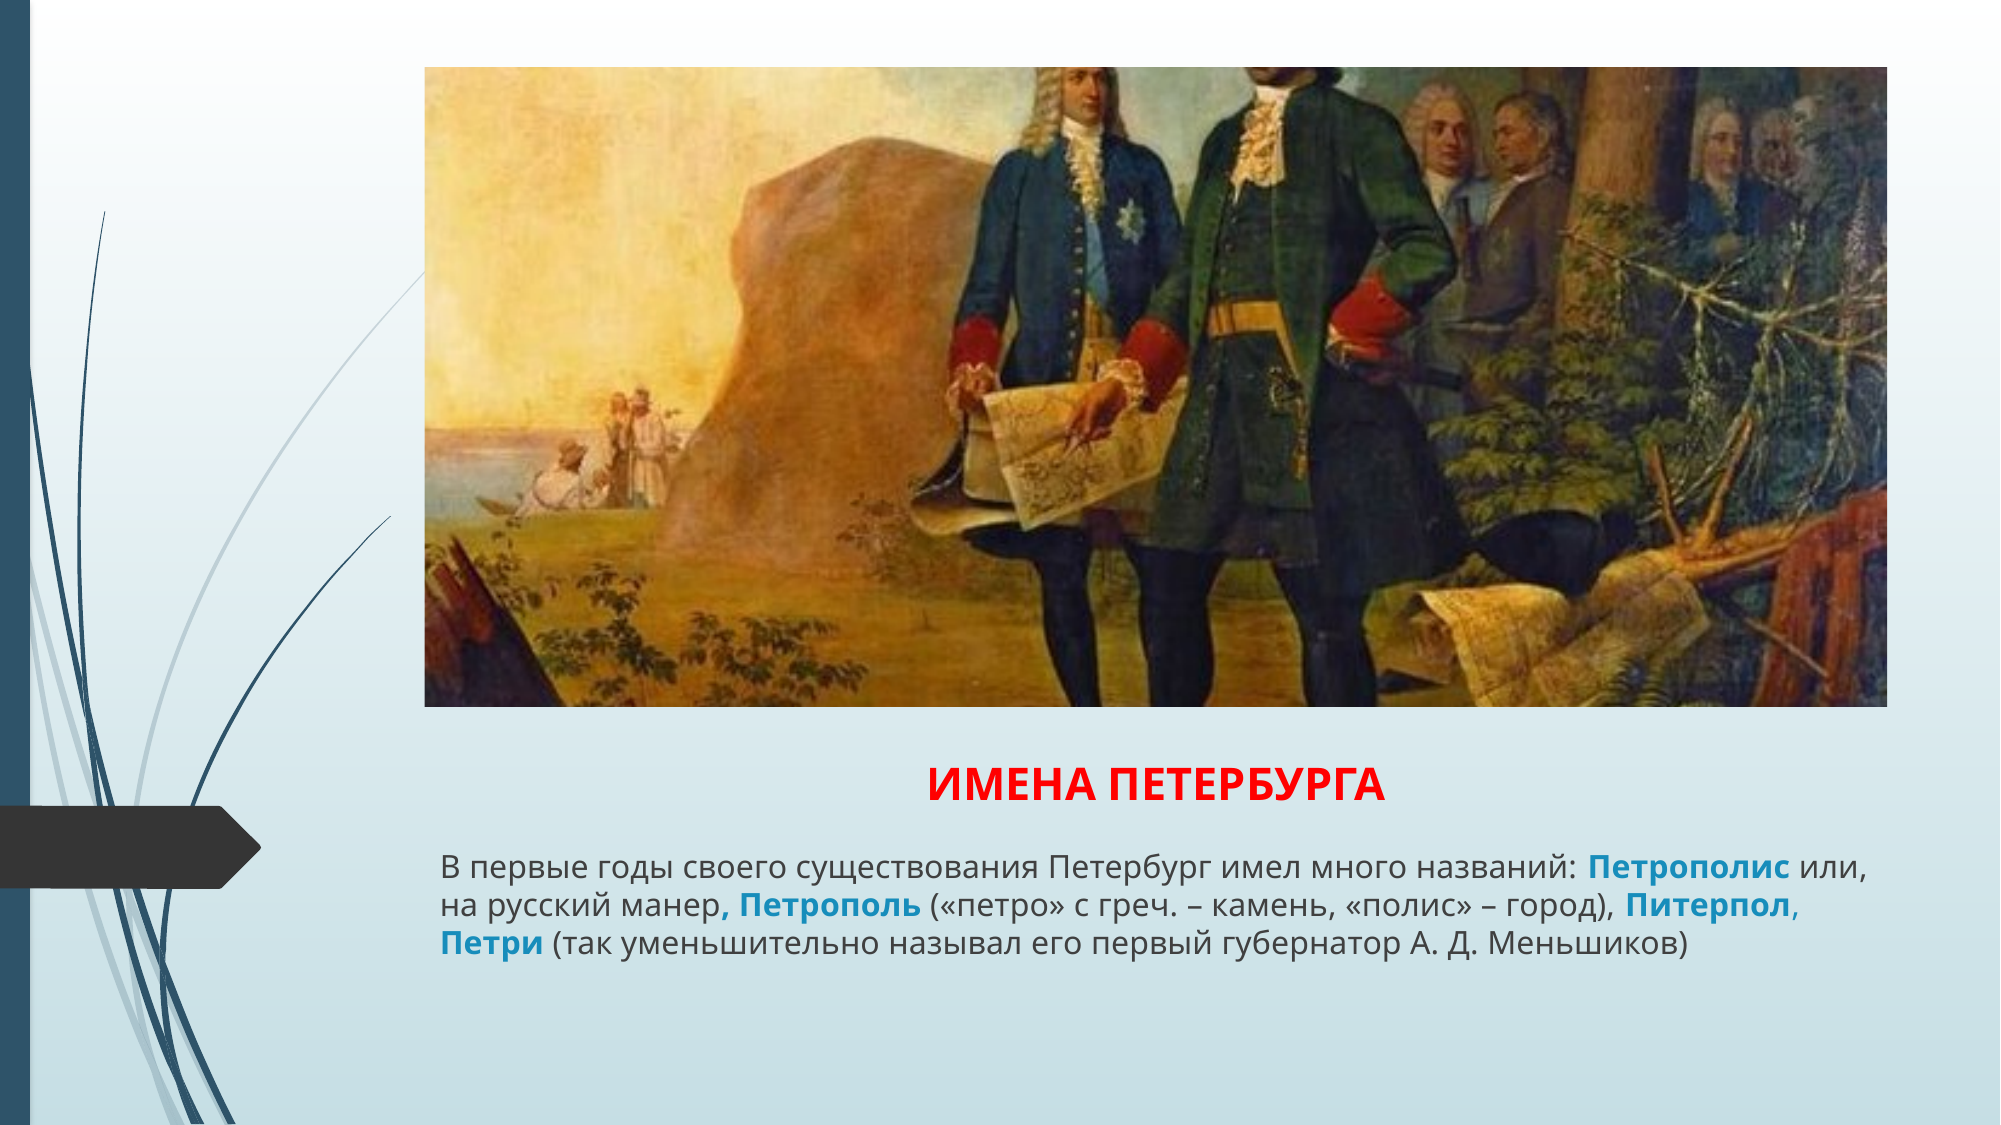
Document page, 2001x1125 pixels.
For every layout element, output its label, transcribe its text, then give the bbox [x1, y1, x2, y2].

picture [424, 66, 1888, 707]
title ИМЕНА ПЕТЕРБУРГА [424, 748, 1888, 818]
list В первые годы своего существования Петербург имел много названий: Петрополис или, на русский манер, Петрополь («петро» с греч. – камень, «полис» – город), Питерпол, Петри (так уменьшительно называл его первый губернатор А. Д. Меньшиков) [424, 838, 1888, 1006]
